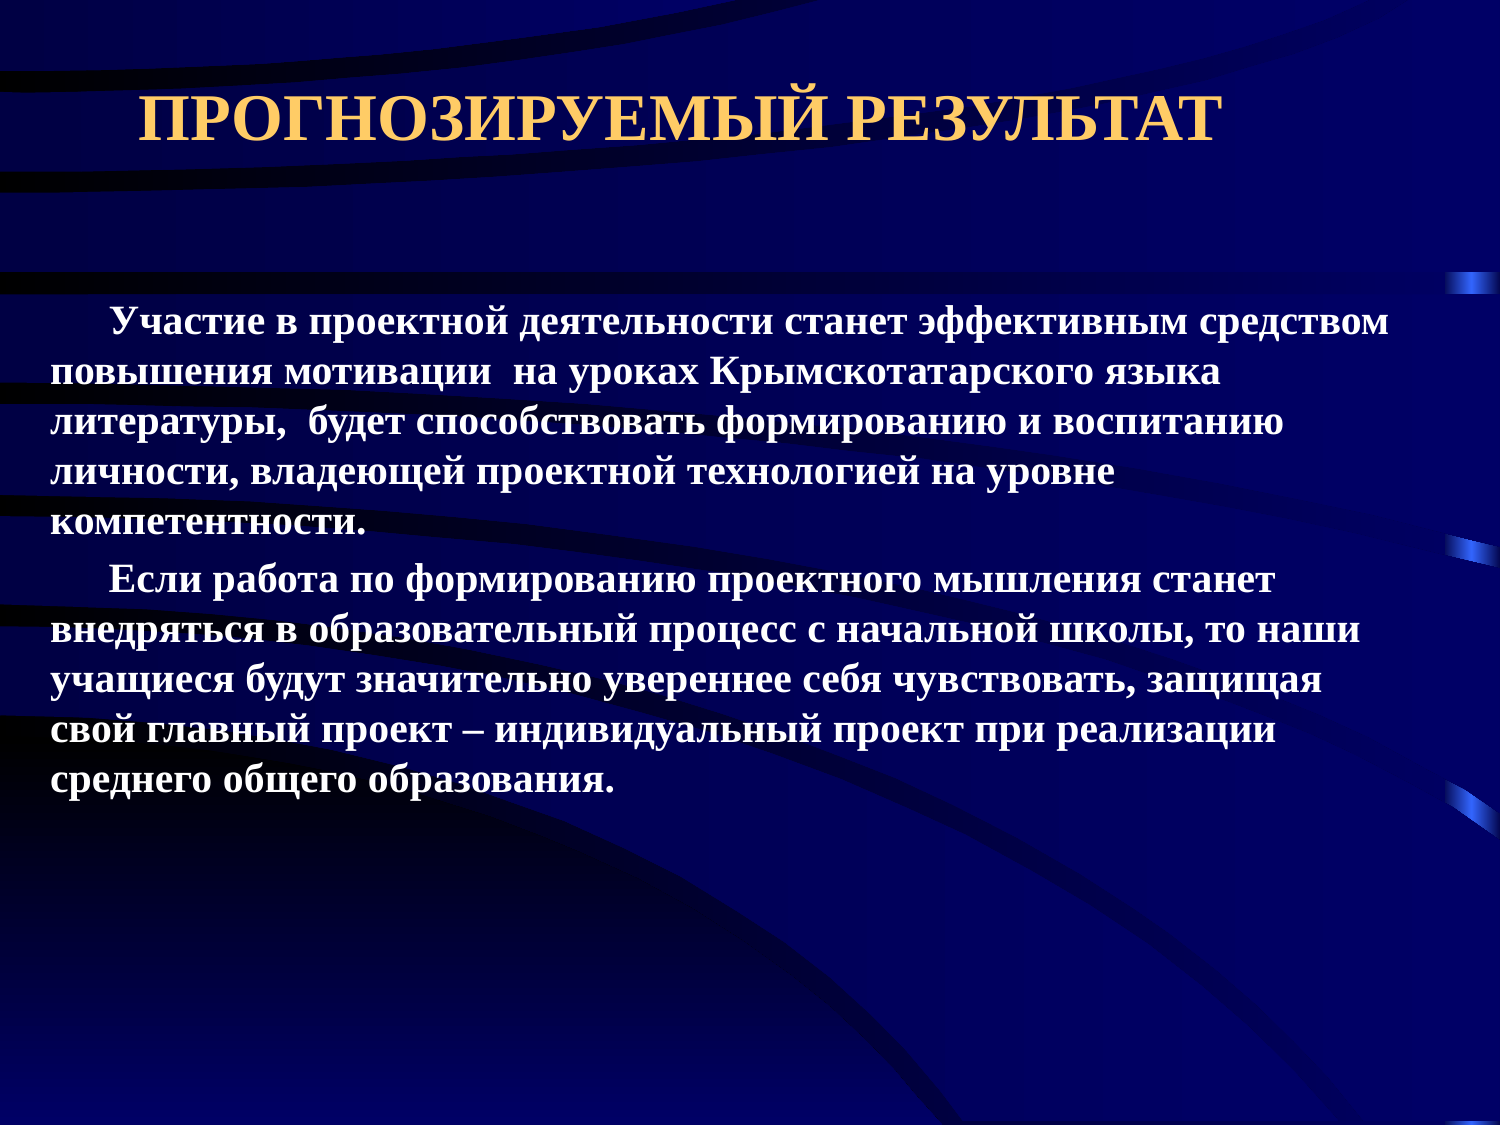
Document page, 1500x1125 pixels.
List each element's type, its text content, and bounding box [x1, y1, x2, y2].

title прогнозируемый результат [123, 66, 1400, 291]
list Участие в проектной деятельности станет эффективным средством повышения мотивации на уроках Крымскотатарского языка литературы, будет способствовать формированию и воспитанию личности, владеющей проектной технологией на уровне компетентности. Если работа по формированию проектного мышления станет внедряться в образовательный процесс с начальной школы, то наши учащиеся будут значительно увереннее себя чувствовать, защищая свой главный проект – индивидуальный проект при реализации среднего общего образования. [34, 620, 1430, 868]
